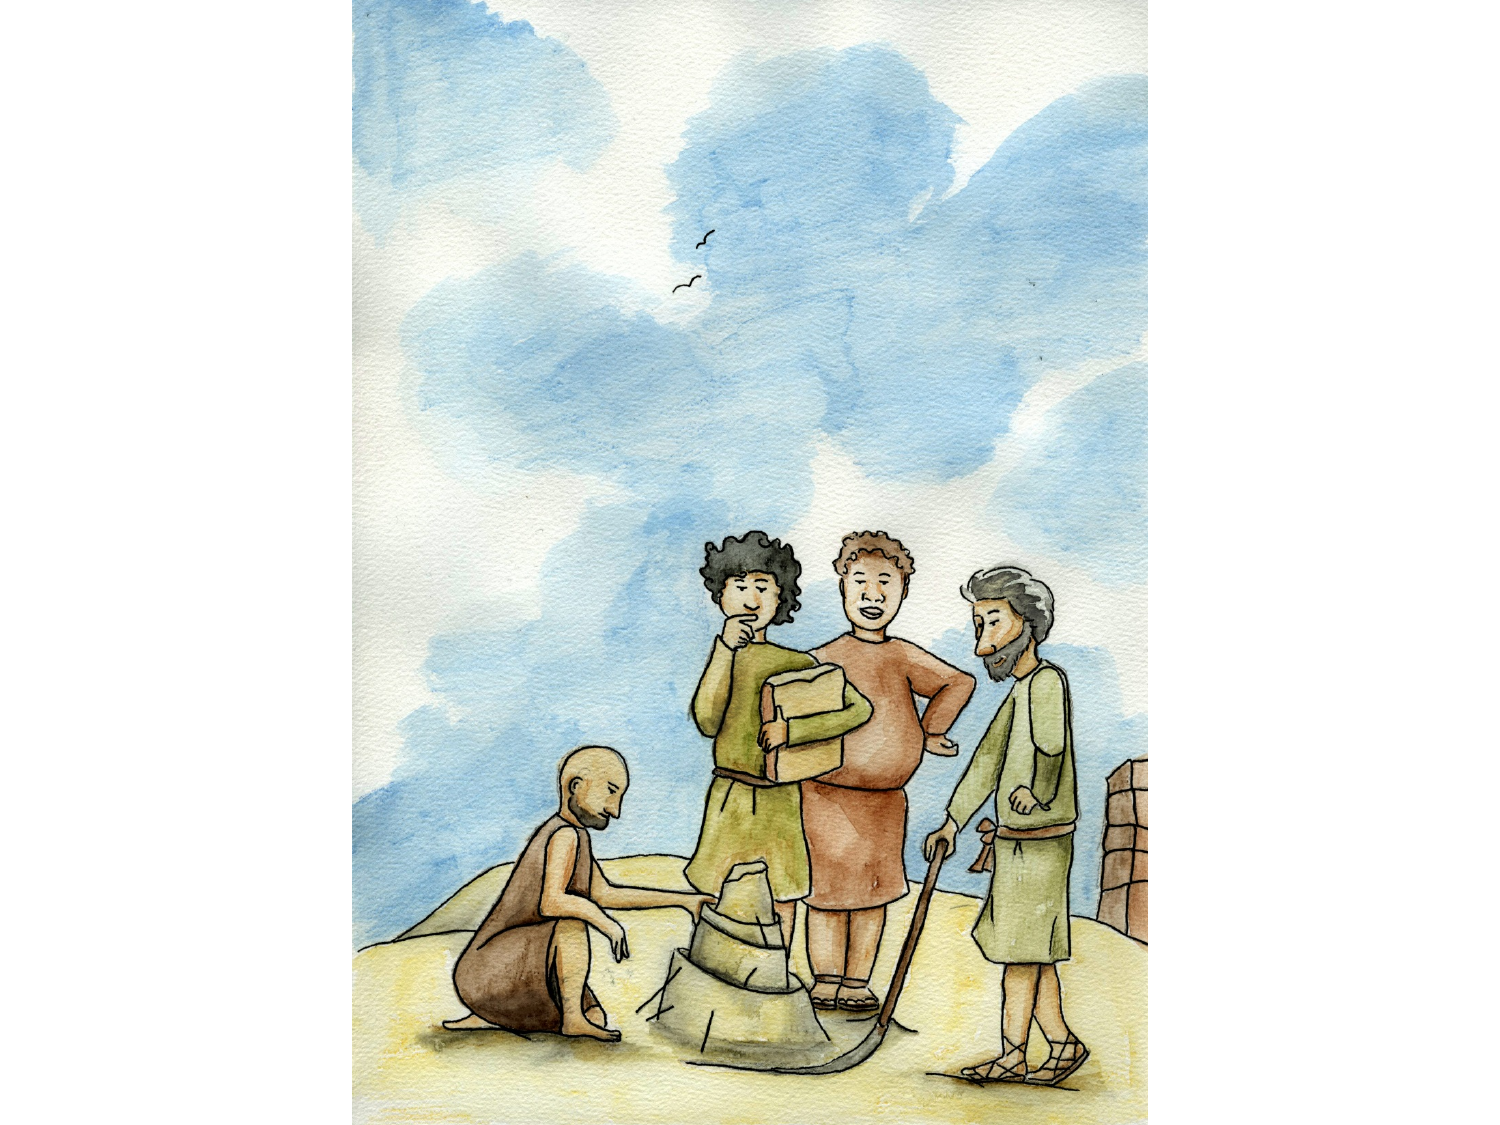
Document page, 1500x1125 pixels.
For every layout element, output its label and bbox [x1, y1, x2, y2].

picture [351, 0, 1148, 1125]
